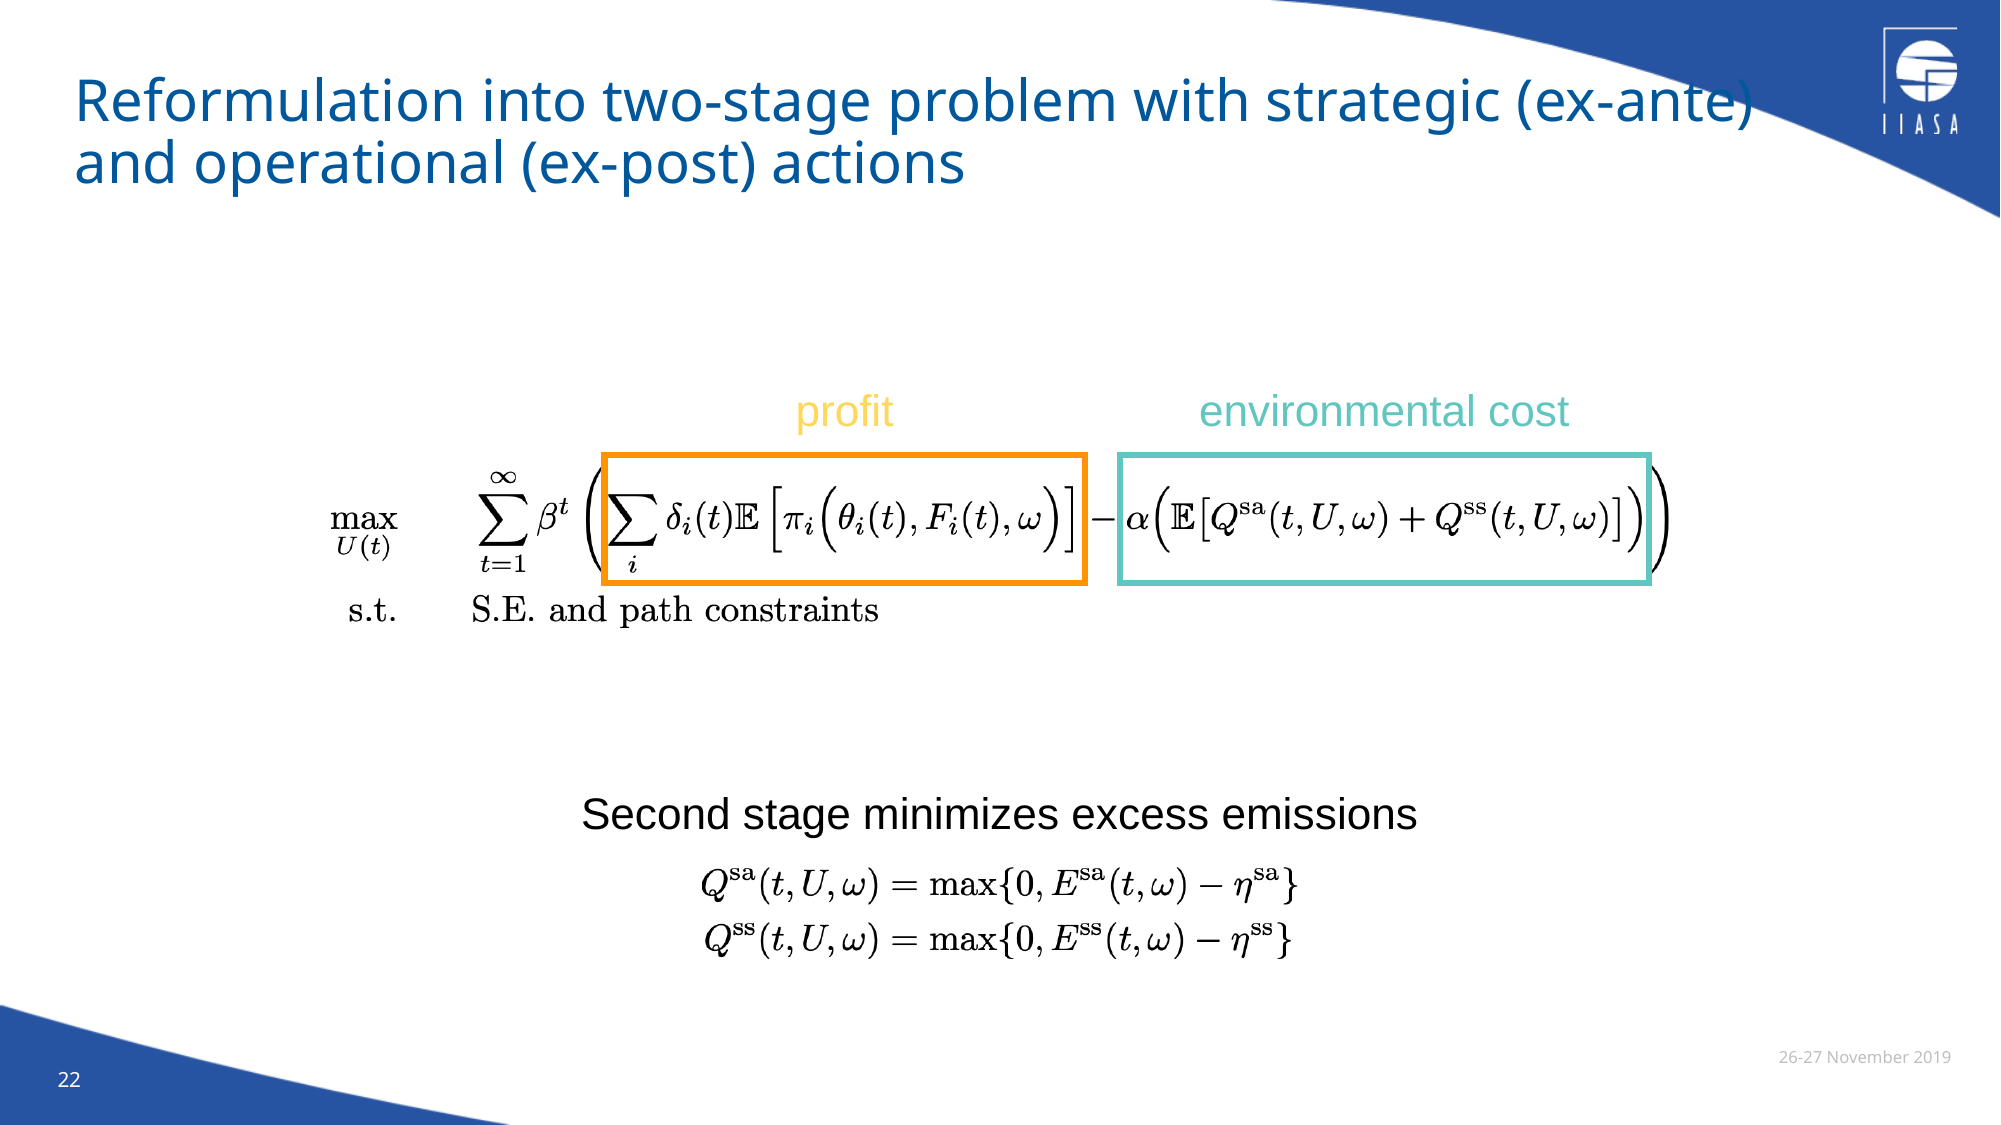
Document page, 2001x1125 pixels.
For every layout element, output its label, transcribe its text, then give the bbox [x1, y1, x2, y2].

text_box [1119, 454, 1650, 463]
picture [0, 0, 2000, 1125]
text_box Second stage minimizes excess emissions [575, 779, 1425, 845]
text_box environmental cost [1193, 376, 1576, 442]
slide_number 22 [42, 1042, 493, 1102]
text_box [604, 454, 1085, 463]
title Reformulation into two-stage problem with strategic (ex-ante) and operational (ex-post) actions [59, 43, 1863, 224]
text_box profit [789, 376, 900, 442]
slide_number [467, 1045, 1958, 1069]
